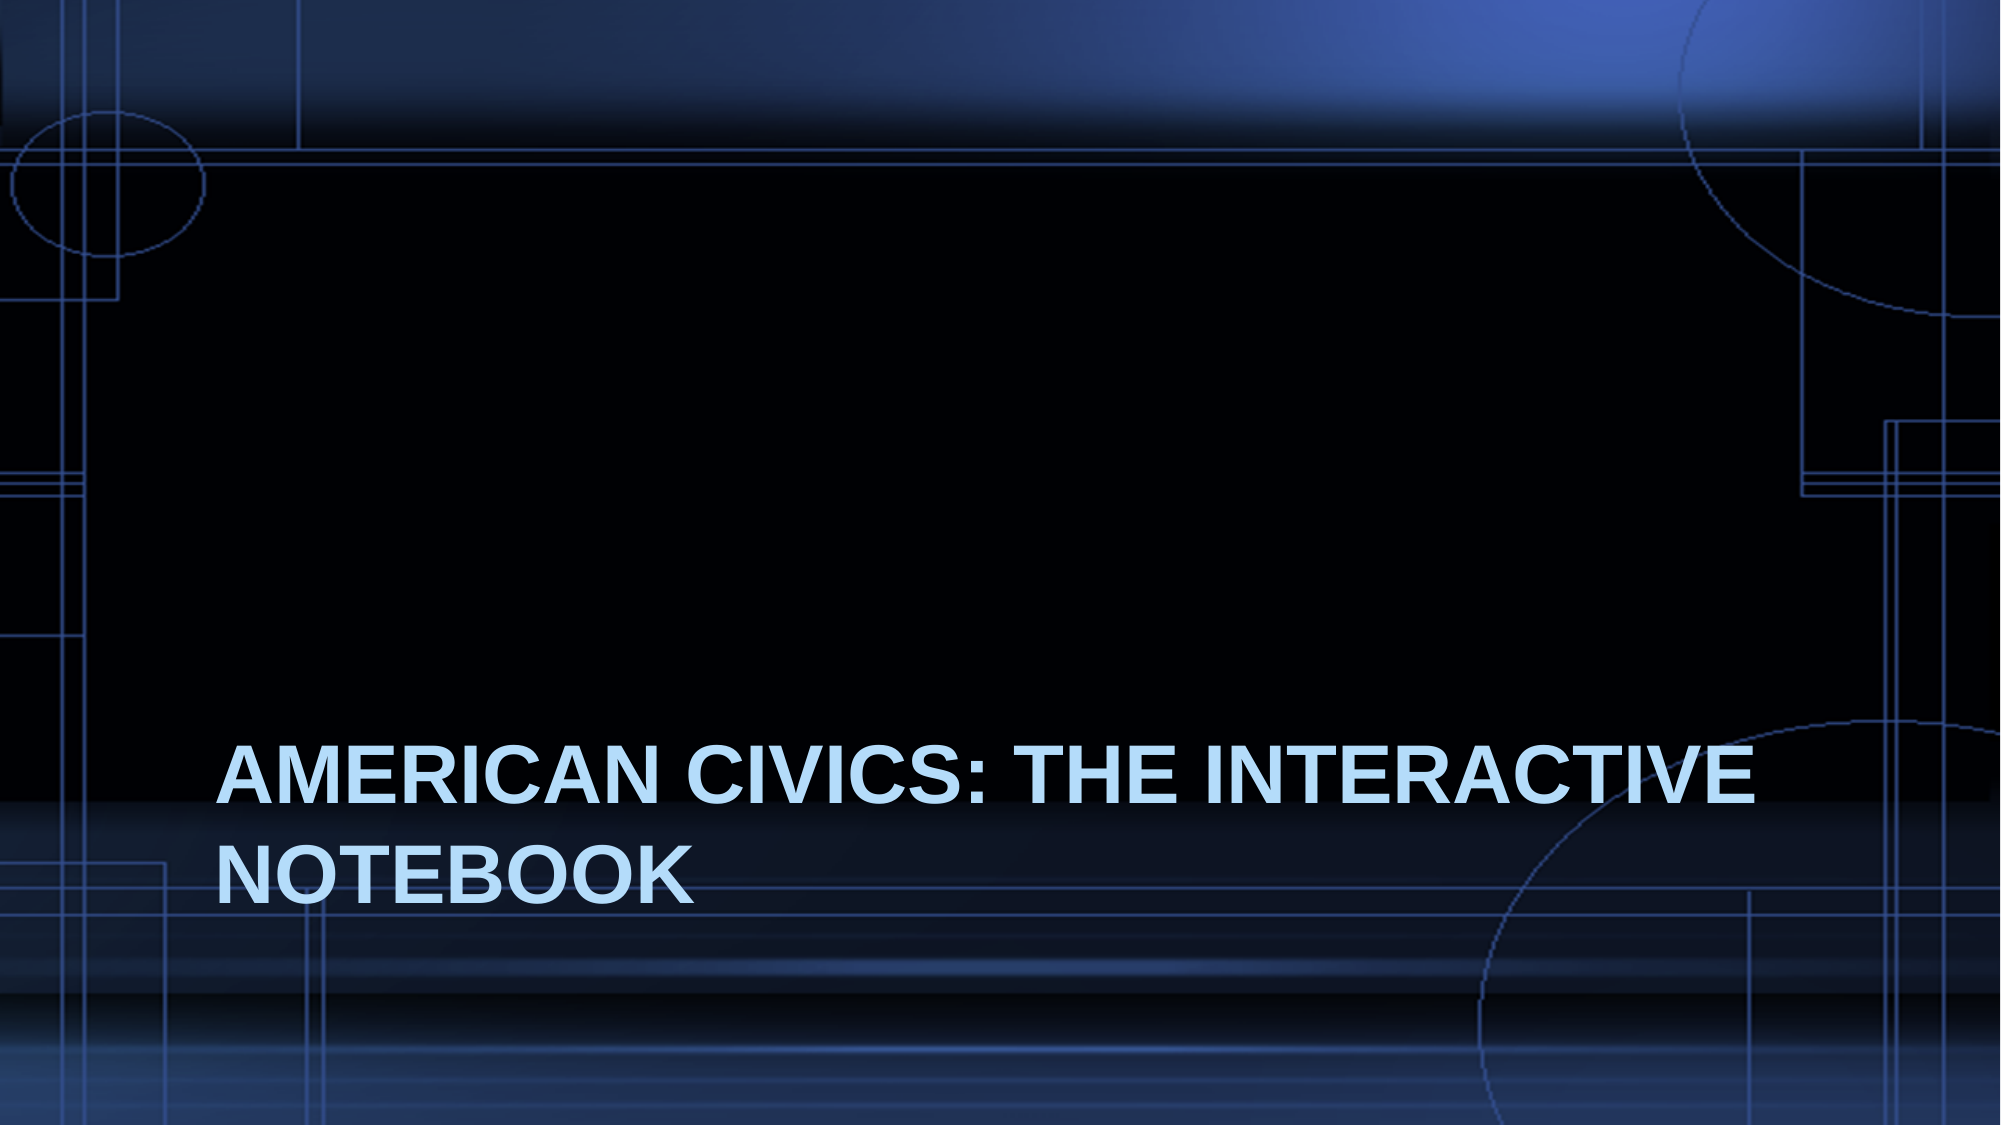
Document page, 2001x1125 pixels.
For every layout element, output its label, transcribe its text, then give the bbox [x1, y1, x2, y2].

title American Civics: The Interactive Notebook [200, 712, 1900, 1037]
picture [0, 0, 2001, 1125]
